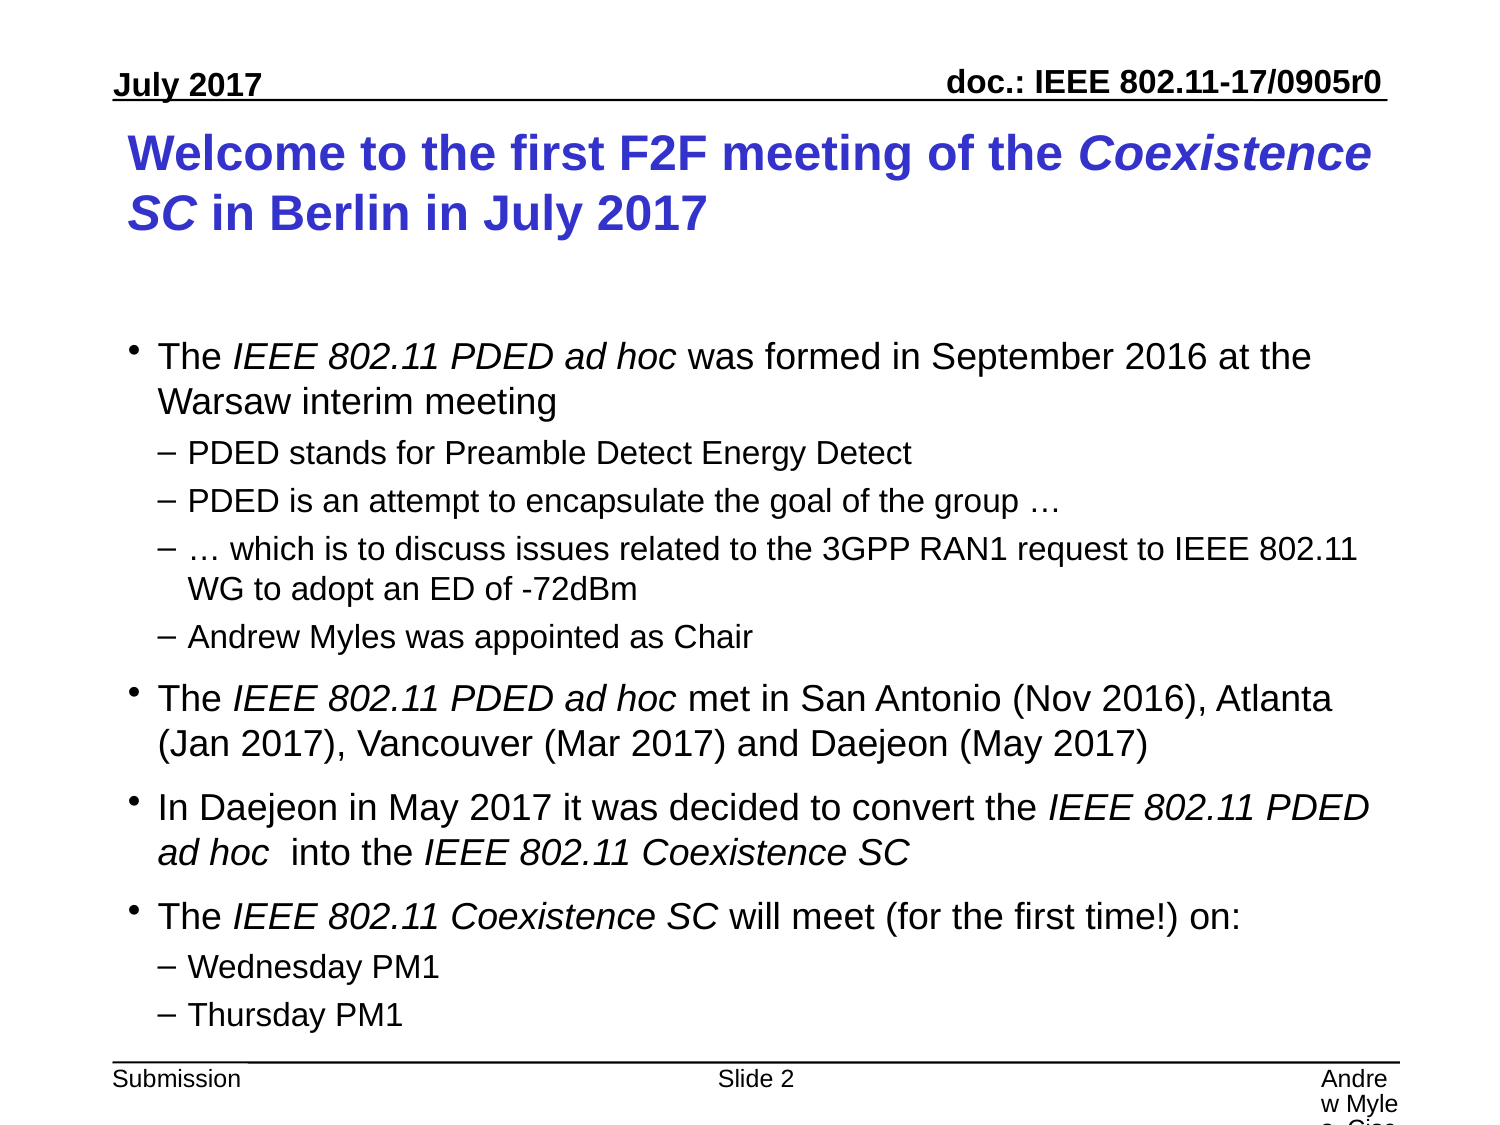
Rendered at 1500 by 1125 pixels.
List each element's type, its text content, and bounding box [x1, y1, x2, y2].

slide_number Slide 2 [709, 1061, 803, 1093]
list The IEEE 802.11 PDED ad hoc was formed in September 2016 at the Warsaw interim meeting PDED stands for Preamble Detect Energy Detect PDED is an attempt to encapsulate the goal of the group … … which is to discuss issues related to the 3GPP RAN1 request to IEEE 802.11 WG to adopt an ED of -72dBm Andrew Myles was appointed as Chair The IEEE 802.11 PDED ad hoc met in San Antonio (Nov 2016), Atlanta (Jan 2017), Vancouver (Mar 2017) and Daejeon (May 2017) In Daejeon in May 2017 it was decided to convert the IEEE 802.11 PDED ad hoc into the IEEE 802.11 Coexistence SC The IEEE 802.11 Coexistence SC will meet (for the first time!) on: Wednesday PM1 Thursday PM1 [112, 324, 1388, 1000]
title Welcome to the first F2F meeting of the Coexistence SC in Berlin in July 2017 [112, 112, 1388, 288]
footer Andrew Myles, Cisco [1320, 1061, 1402, 1093]
